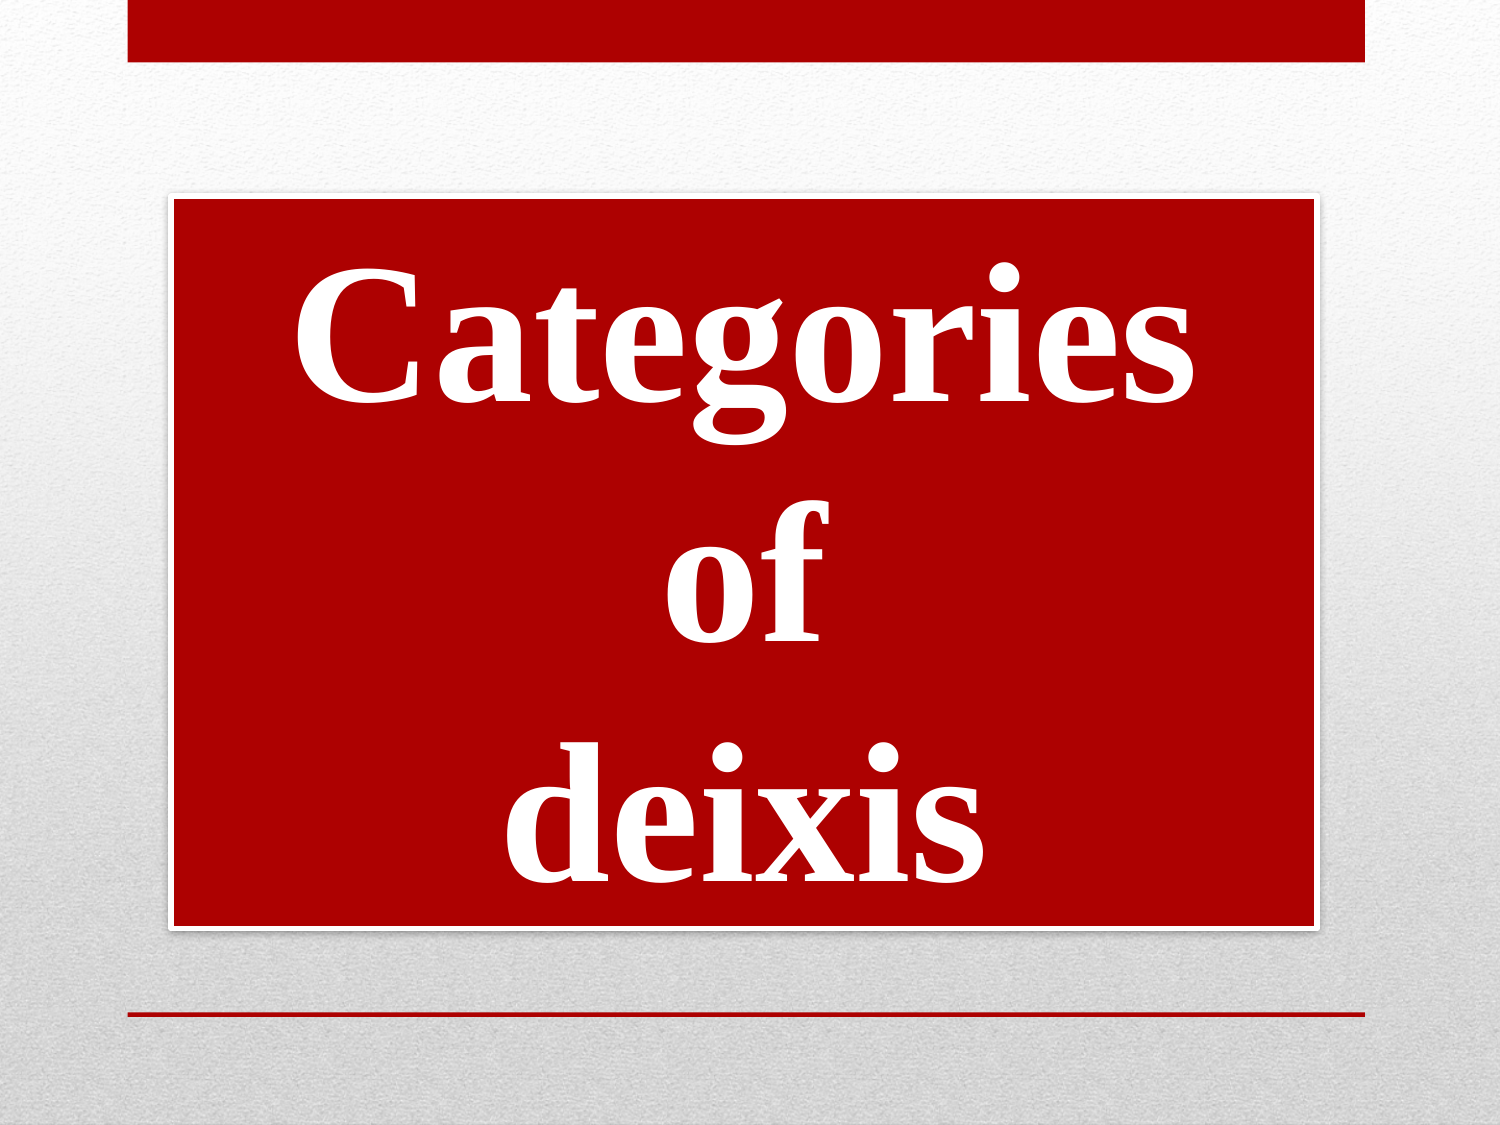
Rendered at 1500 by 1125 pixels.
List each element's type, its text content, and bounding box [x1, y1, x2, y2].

title Categories of deixis [168, 193, 1320, 931]
